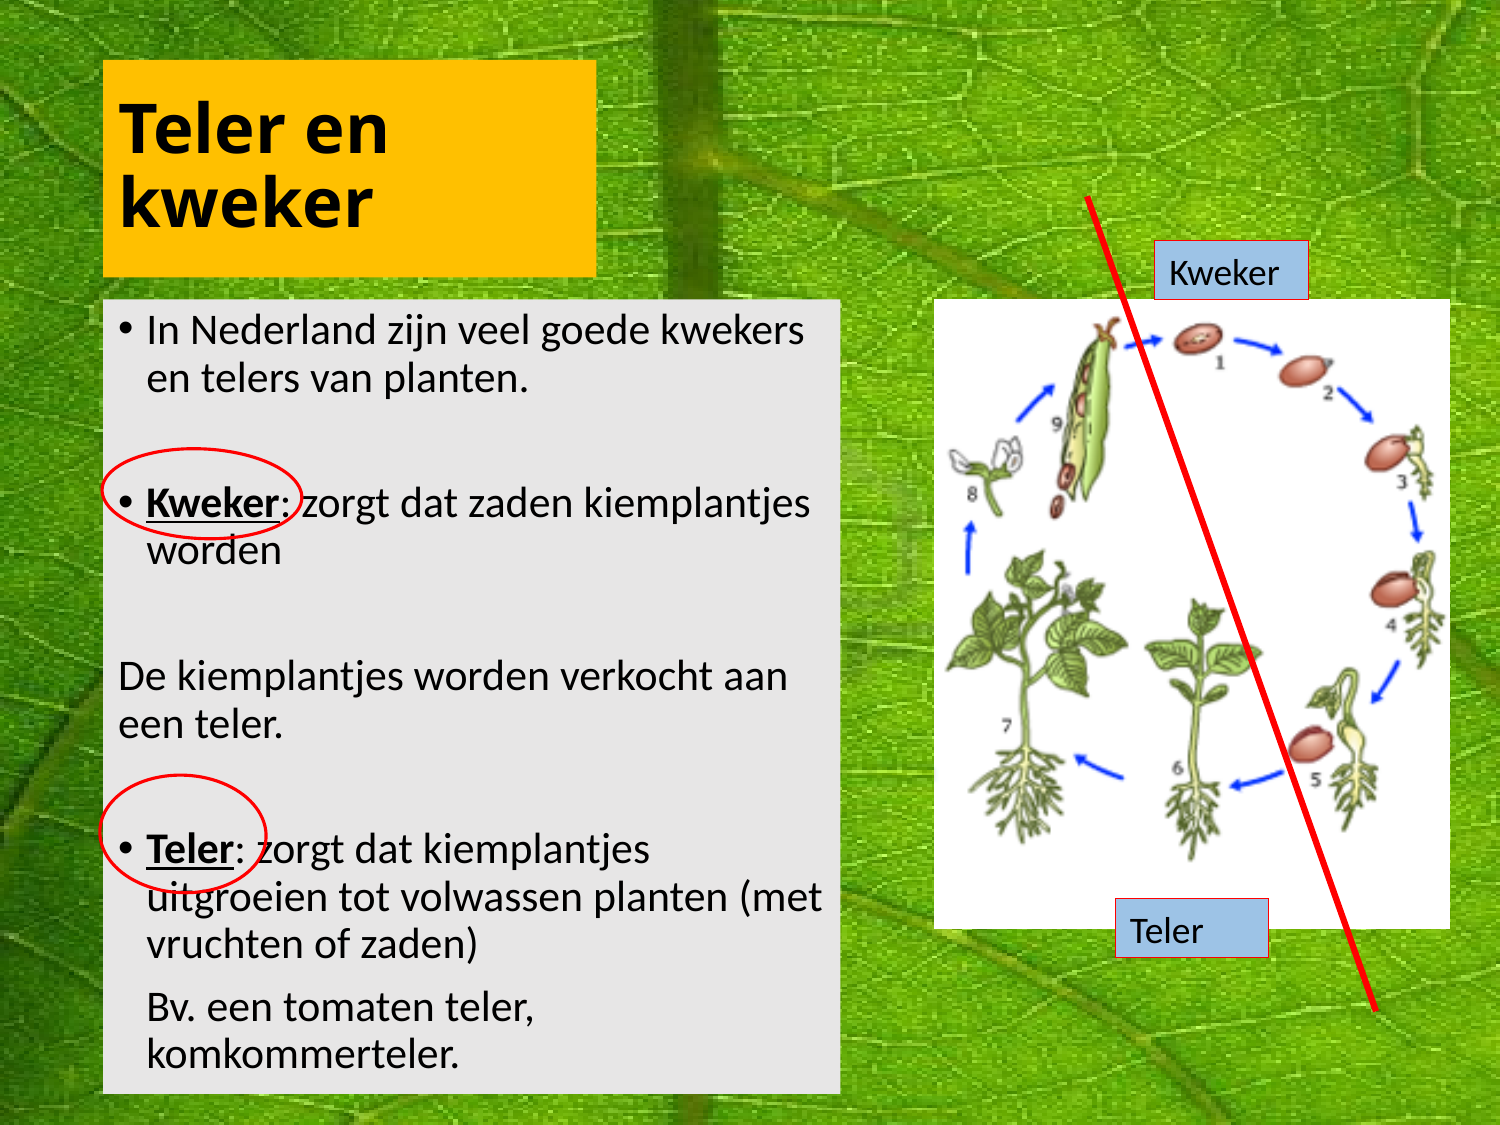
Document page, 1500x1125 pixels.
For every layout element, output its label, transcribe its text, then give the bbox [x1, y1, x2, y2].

text_box [101, 447, 303, 540]
list In Nederland zijn veel goede kwekers en telers van planten. Kweker: zorgt dat zaden kiemplantjes worden De kiemplantjes worden verkocht aan een teler. Teler: zorgt dat kiemplantjes uitgroeien tot volwassen planten (met vruchten of zaden) Bv. een tomaten teler, komkommerteler. [103, 299, 841, 1094]
title Teler en kweker [103, 59, 597, 278]
text_box [98, 774, 268, 894]
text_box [1086, 196, 1376, 1012]
picture [0, 0, 1500, 1125]
